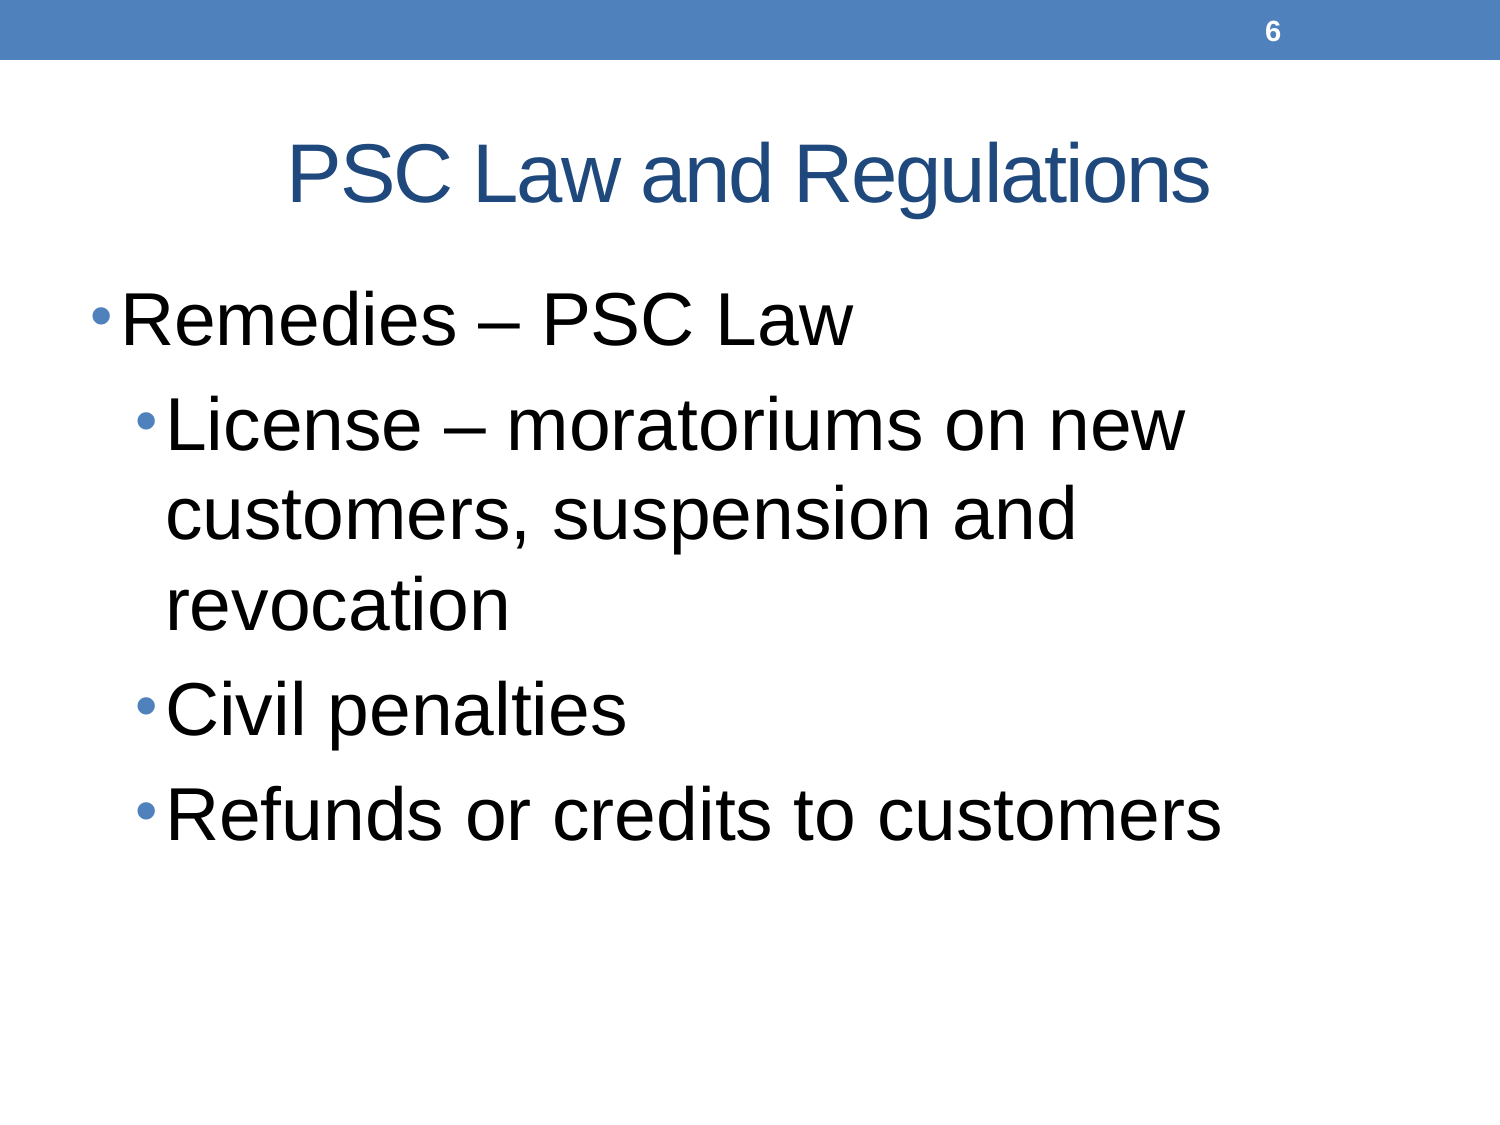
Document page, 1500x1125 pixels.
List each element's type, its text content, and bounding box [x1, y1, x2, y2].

slide_number 6 [1250, 3, 1425, 57]
title PSC Law and Regulations [75, 87, 1425, 250]
list Remedies – PSC Law License – moratoriums on new customers, suspension and revocation Civil penalties Refunds or credits to customers [75, 262, 1425, 1063]
